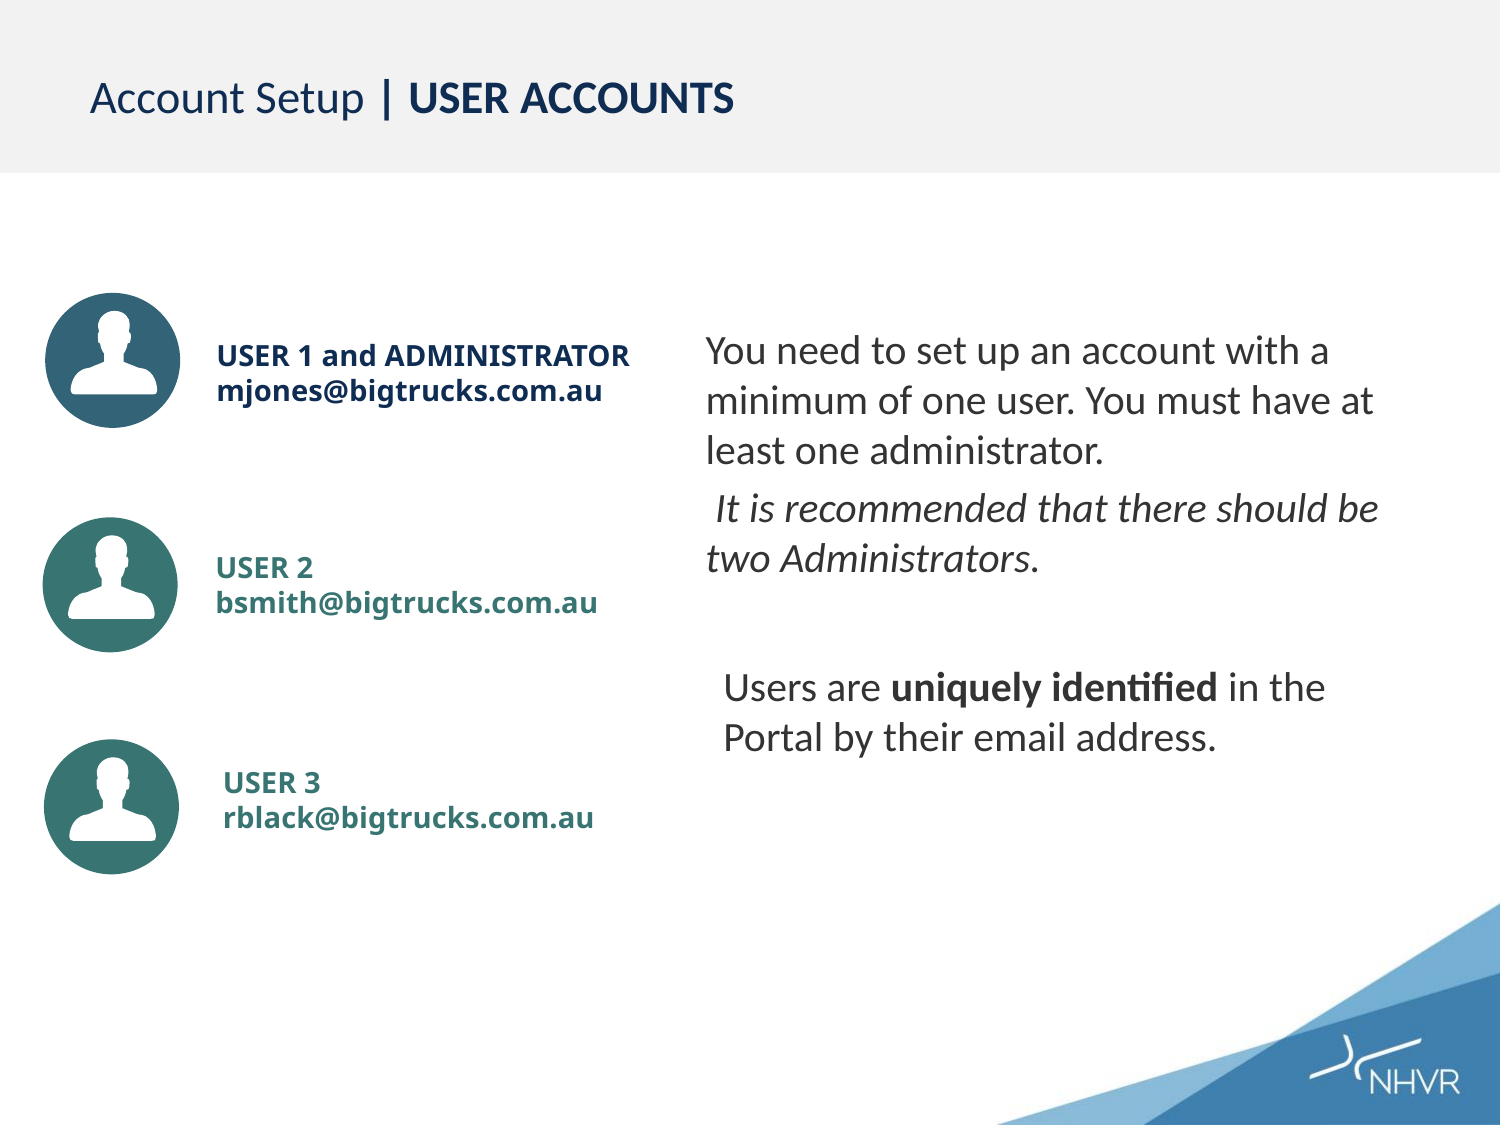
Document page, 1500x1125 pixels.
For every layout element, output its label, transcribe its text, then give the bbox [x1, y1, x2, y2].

text_box You need to set up an account with a minimum of one user. You must have at least one administrator. It is recommended that there should be two Administrators. [690, 315, 1436, 499]
list Users are uniquely identified in the Portal by their email address. [708, 652, 1418, 810]
text_box USER 2 bsmith@bigtrucks.com.au [200, 541, 614, 627]
picture [0, 173, 1500, 1125]
text_box USER 1 and ADMINISTRATOR mjones@bigtrucks.com.au [201, 329, 645, 415]
text_box USER 3 rblack@bigtrucks.com.au [208, 757, 610, 867]
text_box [43, 739, 180, 875]
title Account Setup | USER ACCOUNTS [75, 59, 1425, 188]
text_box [42, 517, 178, 653]
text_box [44, 292, 181, 429]
